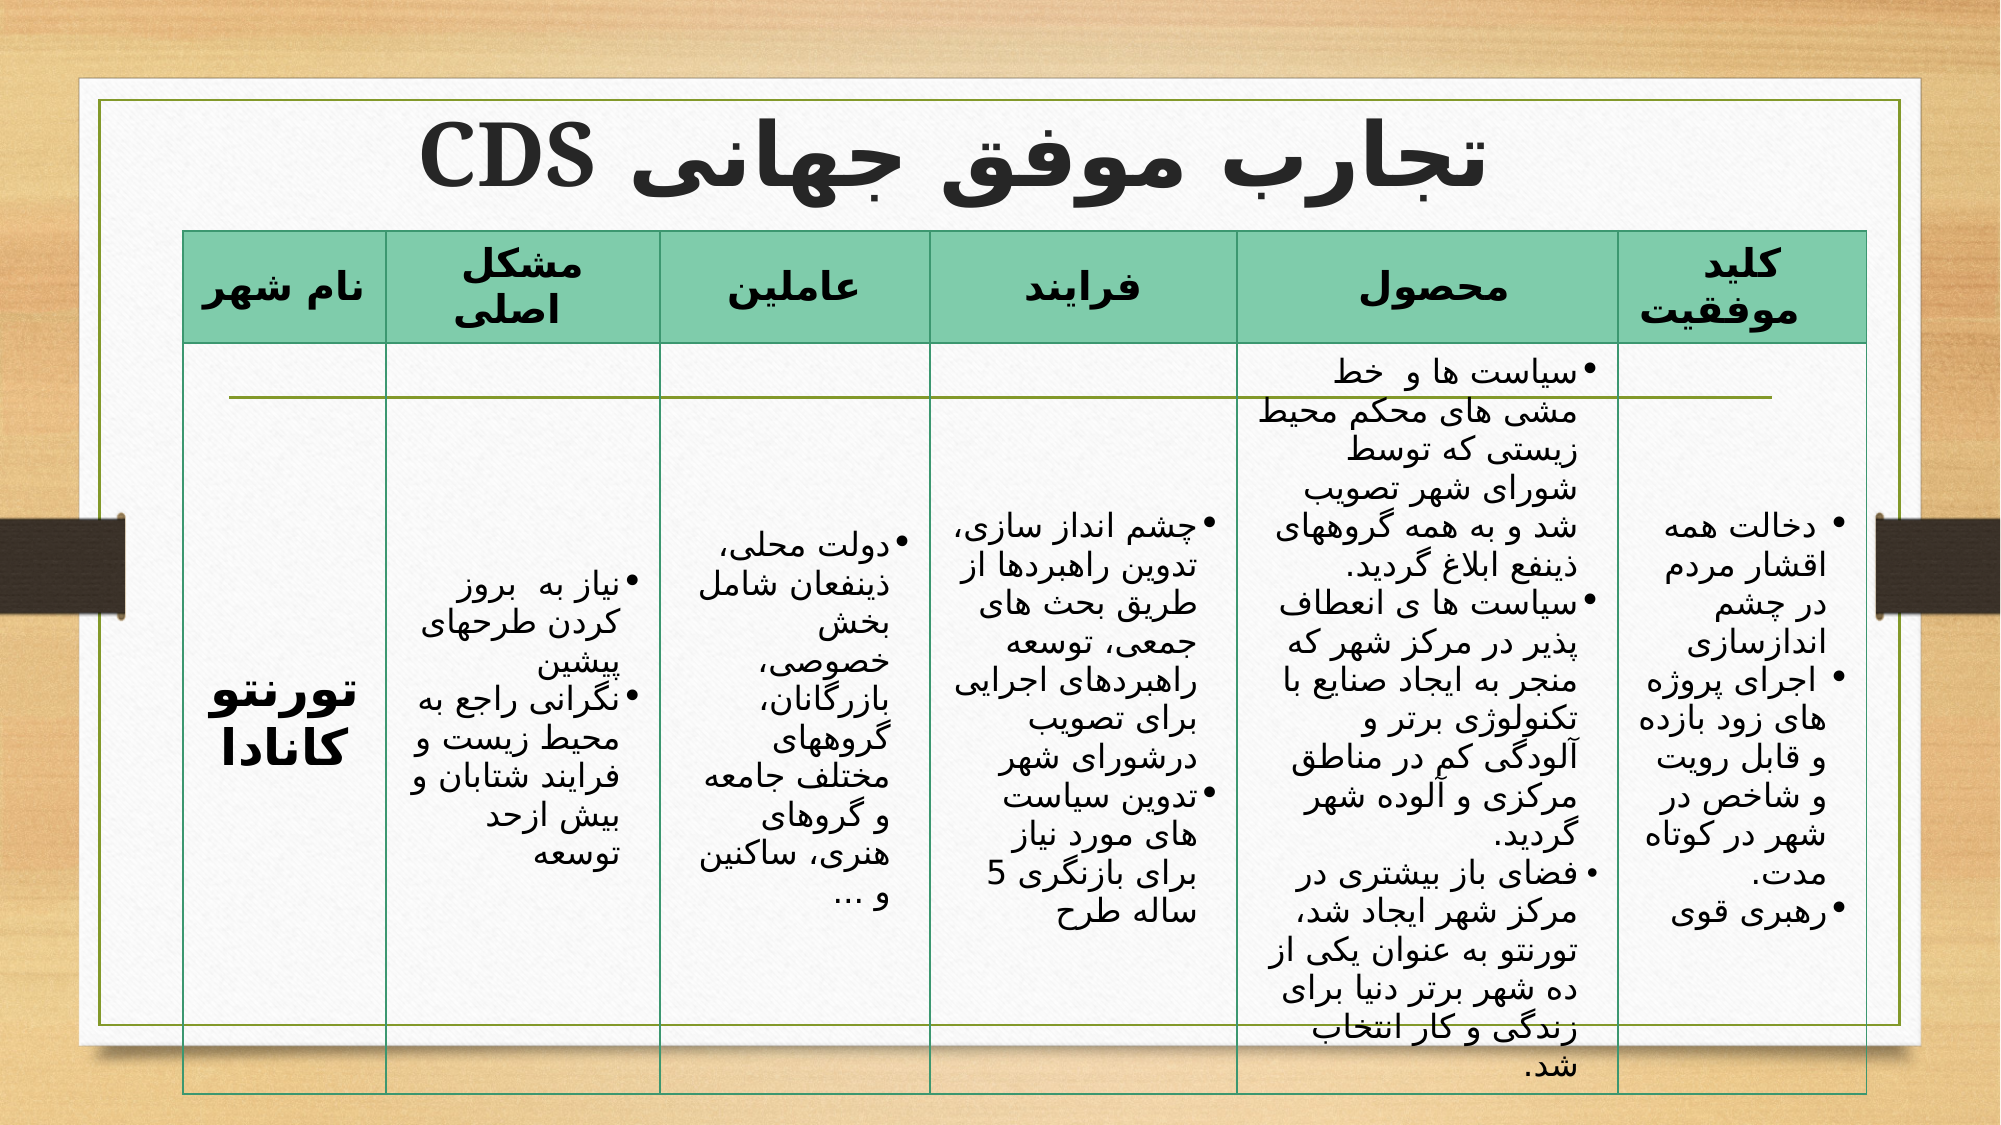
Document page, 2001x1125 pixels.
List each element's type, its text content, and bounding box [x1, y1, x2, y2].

title تجارب موفق جهانی CDS [104, 62, 1771, 231]
table_header محصول [1238, 232, 1617, 342]
table_cell تورنتو کانادا [184, 344, 385, 1093]
table_header فرایند [931, 232, 1236, 342]
table_header نام شهر [184, 232, 385, 342]
table_cell دولت محلی، ذینفعان شامل بخش خصوصی، بازرگانان، گروههای مختلف جامعه و گروهای هنری، ساکنین و ... [661, 344, 929, 1093]
picture [0, 0, 2001, 1125]
table_cell دخالت همه اقشار مردم در چشم اندازسازی اجرای پروژه های زود بازده و قابل رویت و شاخص در شهر در کوتاه مدت. رهبری قوی [1619, 344, 1866, 1093]
table_cell نیاز به بروز کردن طرحهای پیشین نگرانی راجع به محیط زیست و فرایند شتابان و بیش ازحد توسعه [387, 344, 659, 1093]
table_cell چشم انداز سازی، تدوین راهبردها از طریق بحث های جمعی، توسعه راهبردهای اجرایی برای تصویب درشورای شهر تدوین سیاست های مورد نیاز برای بازنگری 5 ساله طرح [931, 344, 1236, 1093]
table_header مشکل اصلی [387, 232, 659, 342]
table_header کلید موفقیت [1619, 232, 1866, 342]
table_header عاملین [661, 232, 929, 342]
table_cell سیاست ها و خط مشی های محکم محیط زیستی که توسط شورای شهر تصویب شد و به همه گروههای ذینفع ابلاغ گردید. سیاست ها ی انعطاف پذیر در مرکز شهر که منجر به ایجاد صنایع با تکنولوژی برتر و آلودگی کم در مناطق مرکزی و آلوده شهر گردید. فضای باز بیشتری در مرکز شهر ایجاد شد، تورنتو به عنوان یکی از ده شهر برتر دنیا برای زندگی و کار انتخاب شد. [1238, 344, 1617, 1093]
